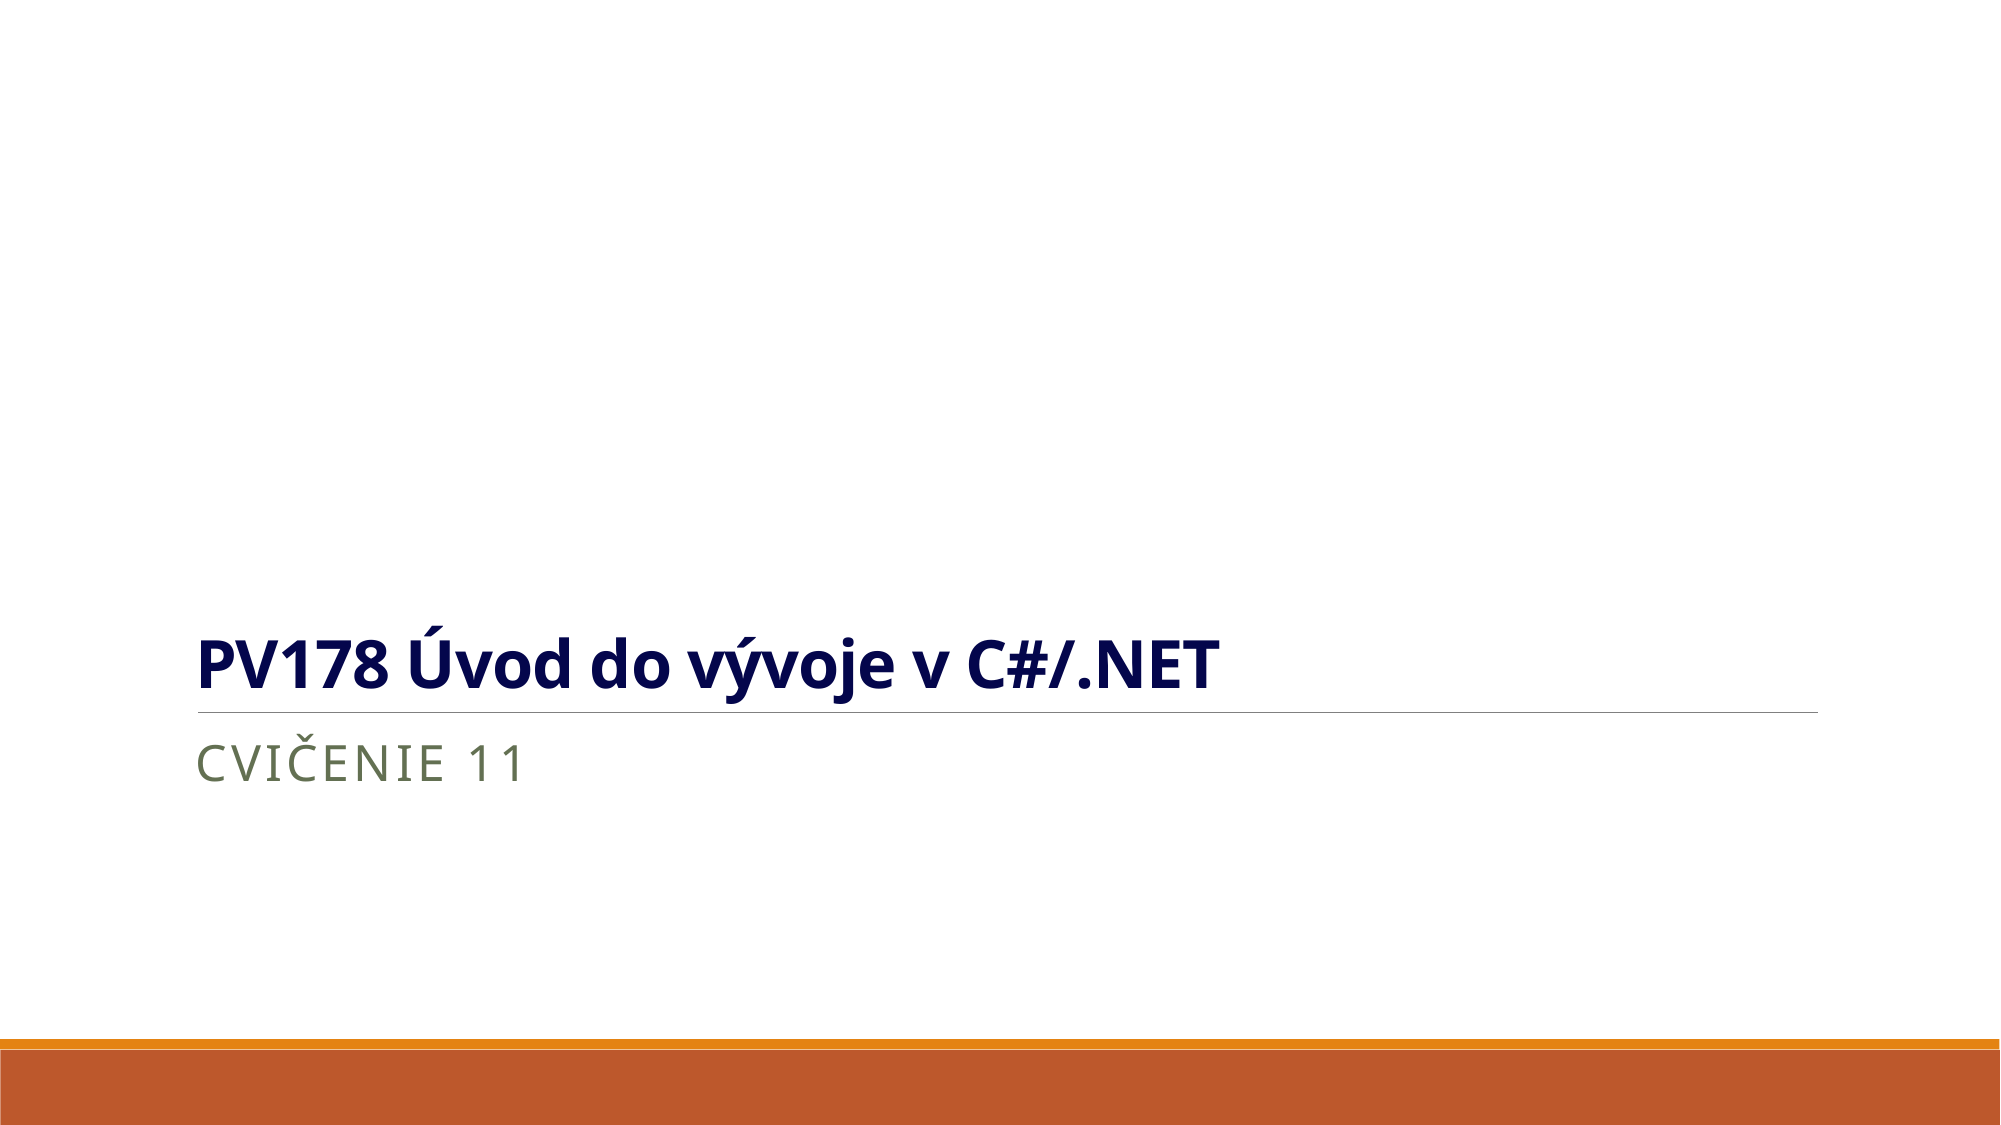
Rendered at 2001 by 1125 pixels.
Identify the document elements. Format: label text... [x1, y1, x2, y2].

title PV178 Úvod do vývoje v C#/.NET [180, 124, 1830, 710]
subtitle Cvičenie 11 [180, 730, 1831, 919]
